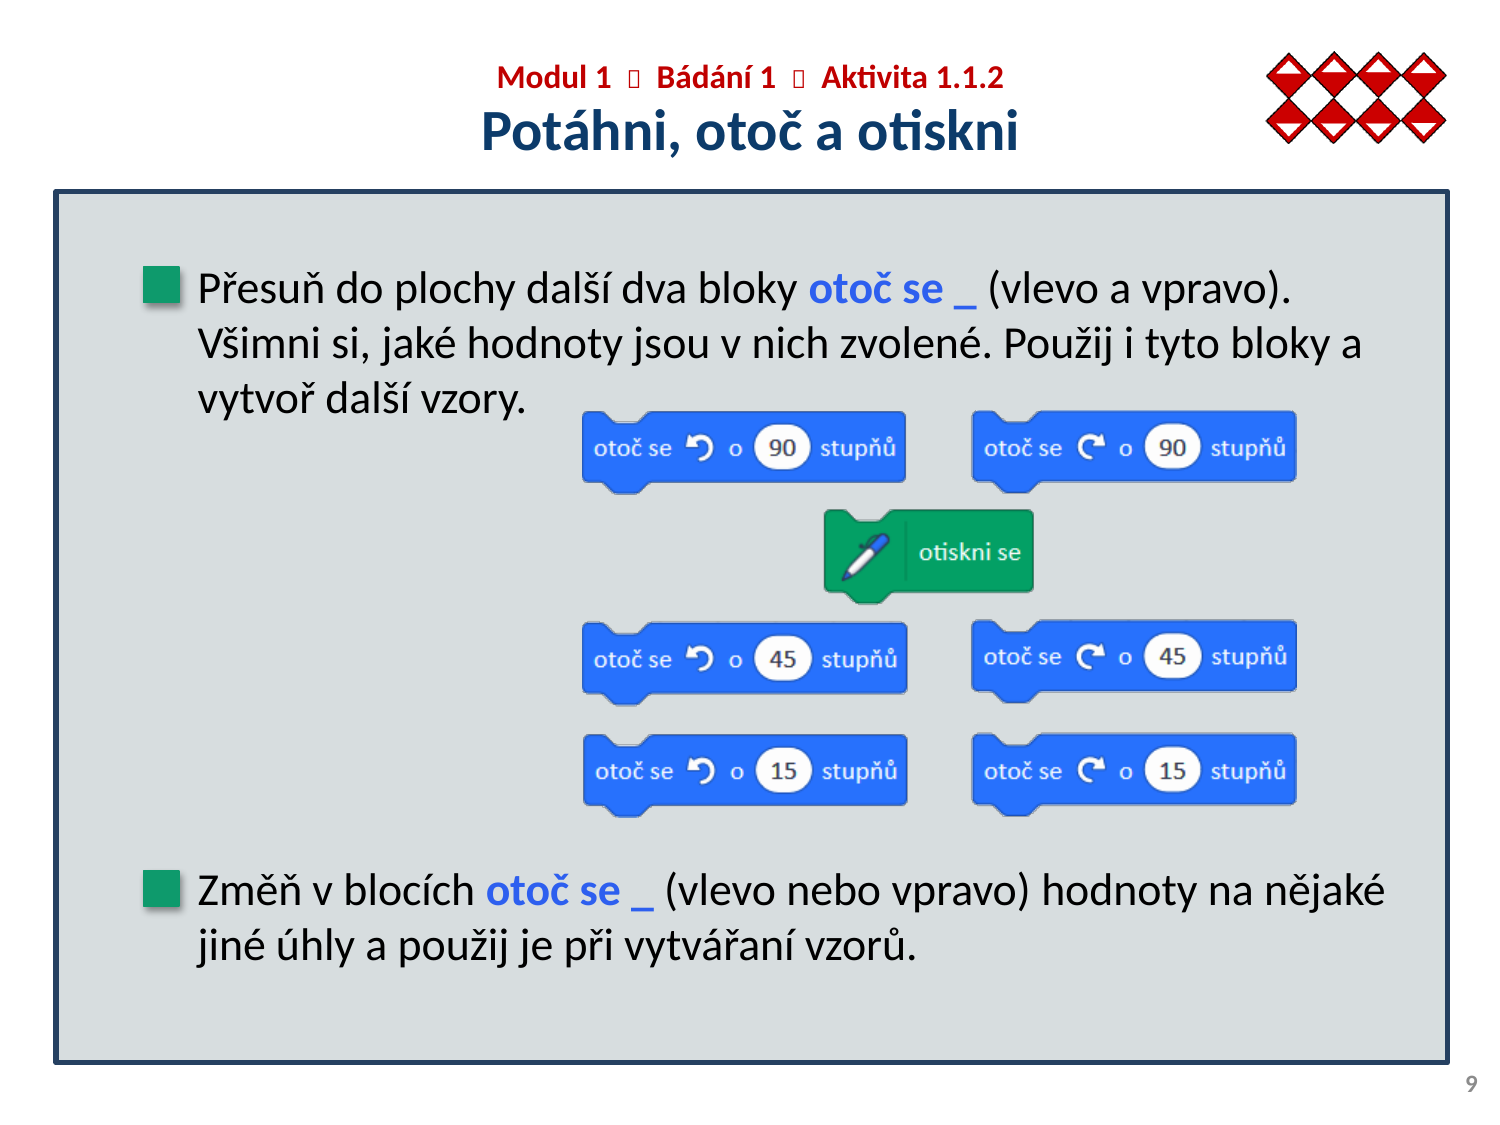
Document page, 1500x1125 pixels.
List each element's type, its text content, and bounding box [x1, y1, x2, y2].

slide_number 9 [1230, 1062, 1493, 1104]
text_box Modul 1  Bádání 1  Aktivita 1.1.2 Potáhni, otoč a otiskni [187, 47, 1314, 170]
picture [1265, 51, 1447, 144]
text_box Přesuň do plochy další dva bloky otoč se _ (vlevo a vpravo). Všimni si, jaké hodnoty jsou v nich zvolené. Použij i tyto bloky a vytvoř další vzory. Změň v blocích otoč se _ (vlevo nebo vpravo) hodnoty na nějaké jiné úhly a použij je při vytvářaní vzorů. [54, 189, 1449, 1065]
text_box [143, 266, 180, 303]
picture [582, 410, 1298, 818]
text_box [143, 870, 180, 907]
